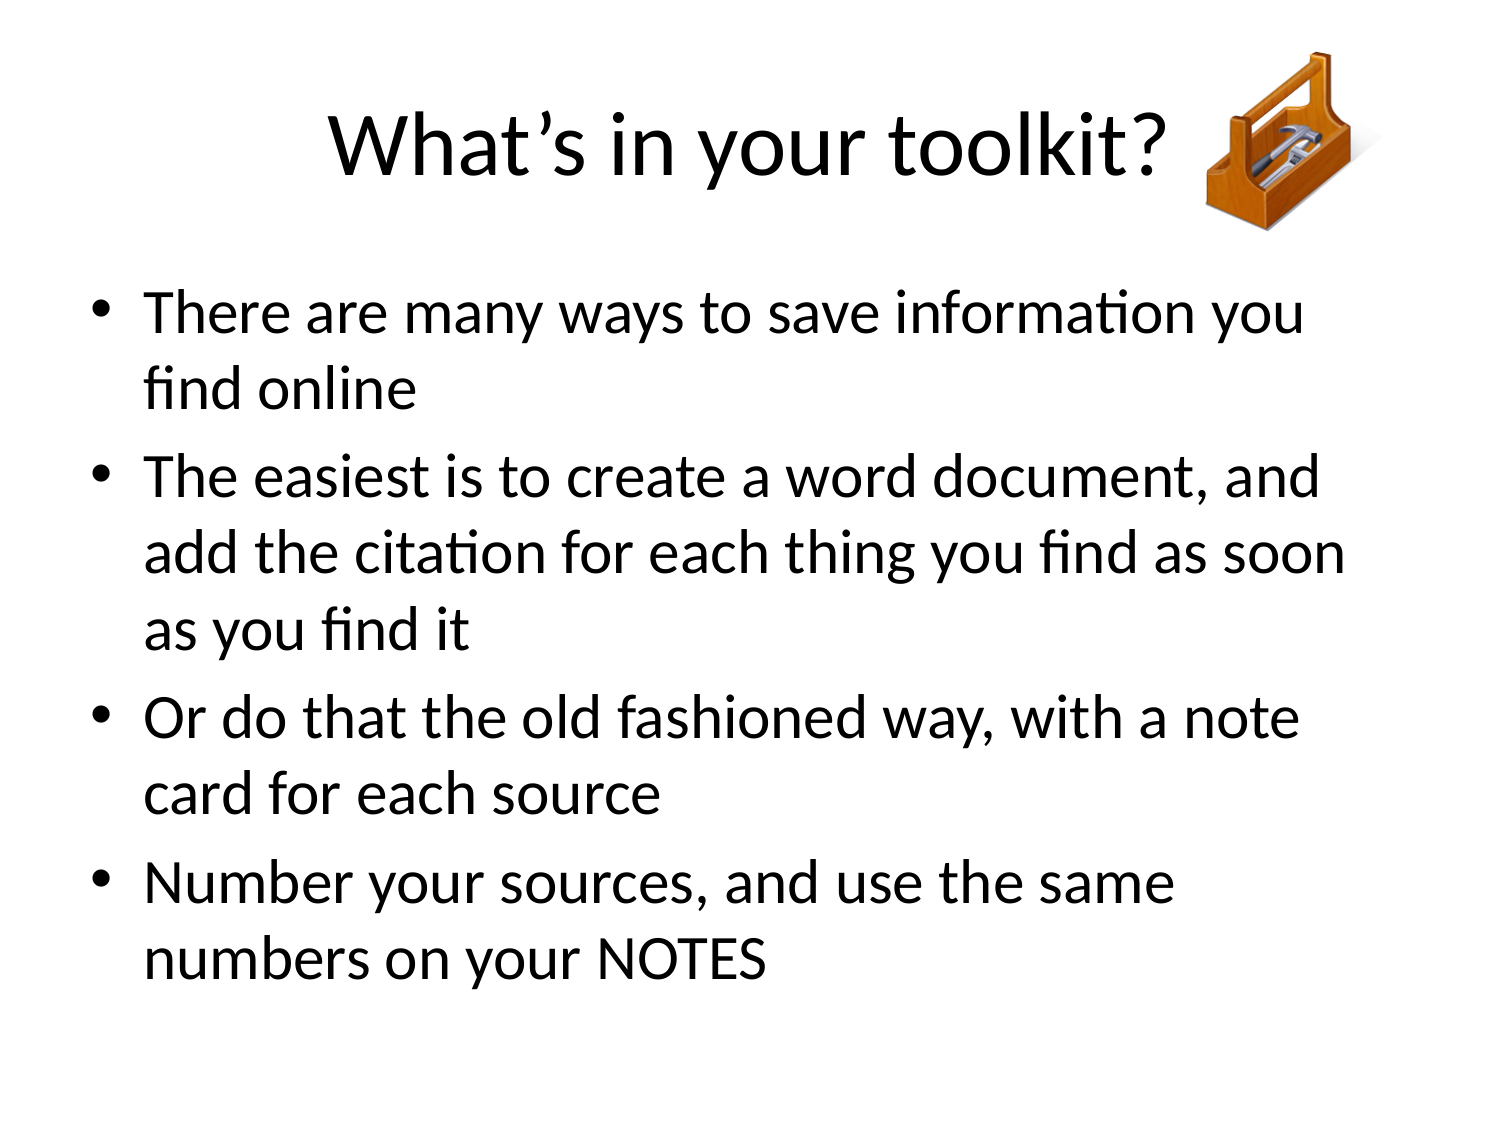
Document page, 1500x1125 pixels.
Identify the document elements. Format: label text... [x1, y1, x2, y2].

picture [1199, 49, 1382, 232]
title What’s in your toolkit? [75, 45, 1425, 233]
list There are many ways to save information you find online The easiest is to create a word document, and add the citation for each thing you find as soon as you find it Or do that the old fashioned way, with a note card for each source Number your sources, and use the same numbers on your NOTES [75, 262, 1425, 1005]
